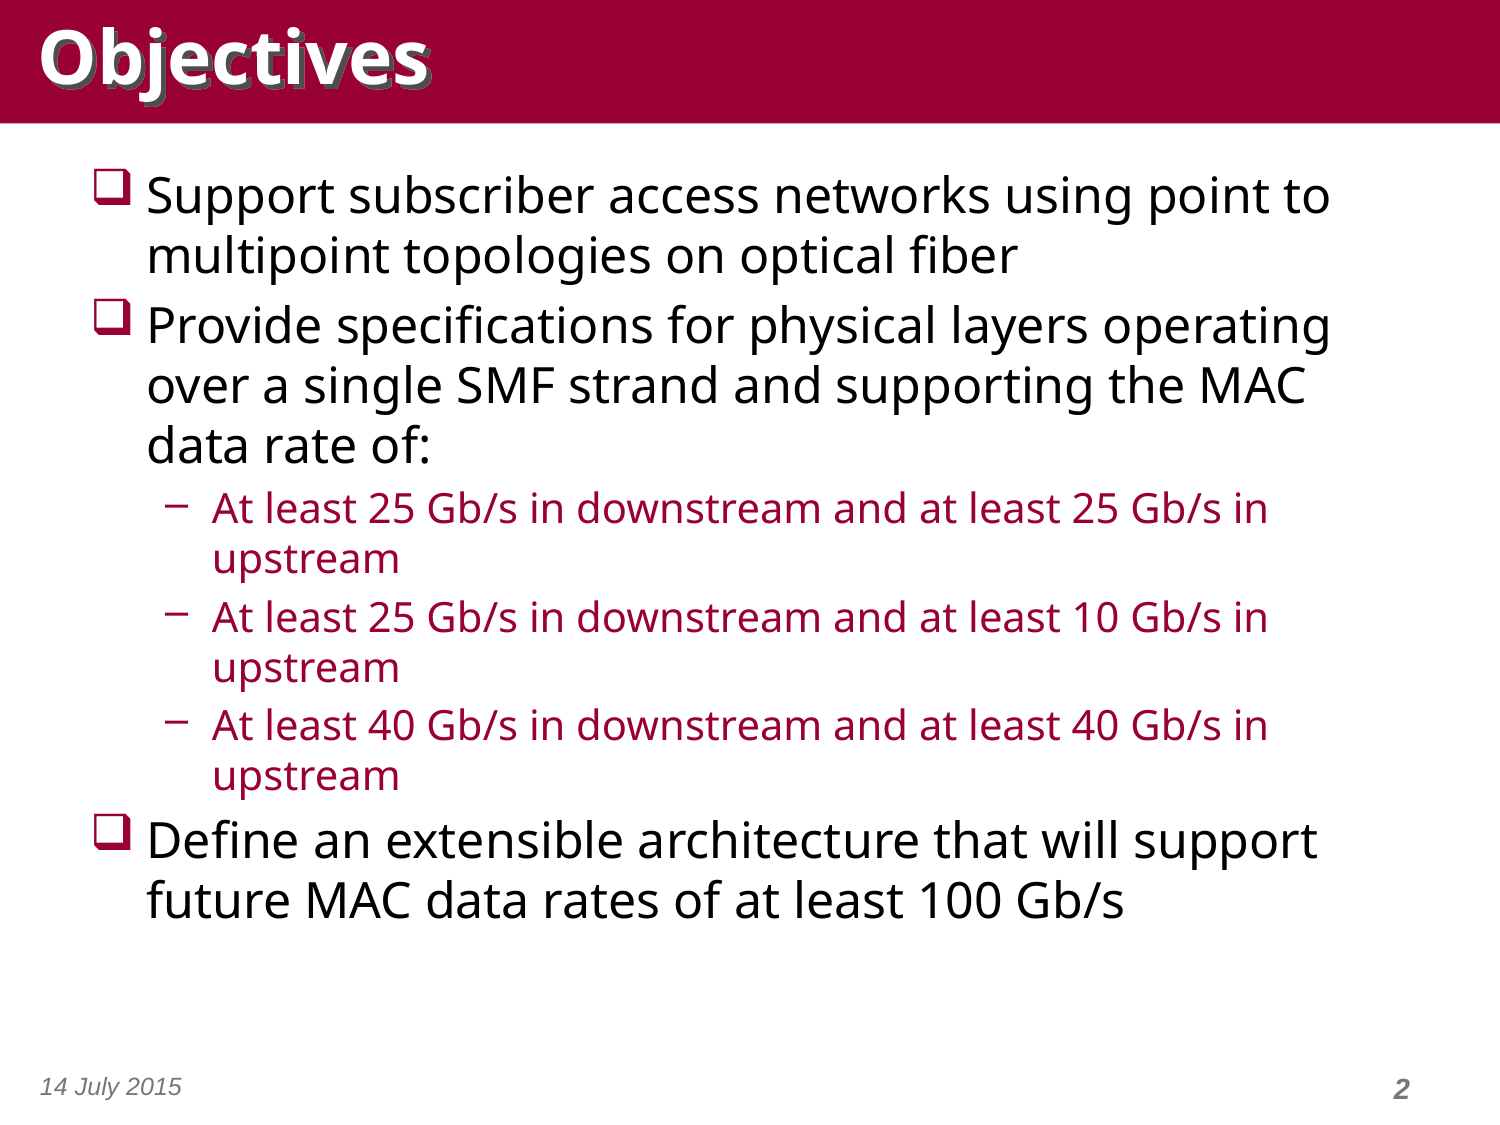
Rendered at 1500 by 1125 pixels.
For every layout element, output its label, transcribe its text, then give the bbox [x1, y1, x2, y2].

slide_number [24, 1062, 337, 1103]
title Objectives [37, 4, 1462, 105]
slide_number 2 [1237, 1062, 1426, 1103]
list Support subscriber access networks using point to multipoint topologies on optical fiber Provide specifications for physical layers operating over a single SMF strand and supporting the MAC data rate of: At least 25 Gb/s in downstream and at least 25 Gb/s in upstream At least 25 Gb/s in downstream and at least 10 Gb/s in upstream At least 40 Gb/s in downstream and at least 40 Gb/s in upstream Define an extensible architecture that will support future MAC data rates of at least 100 Gb/s [75, 156, 1425, 1041]
